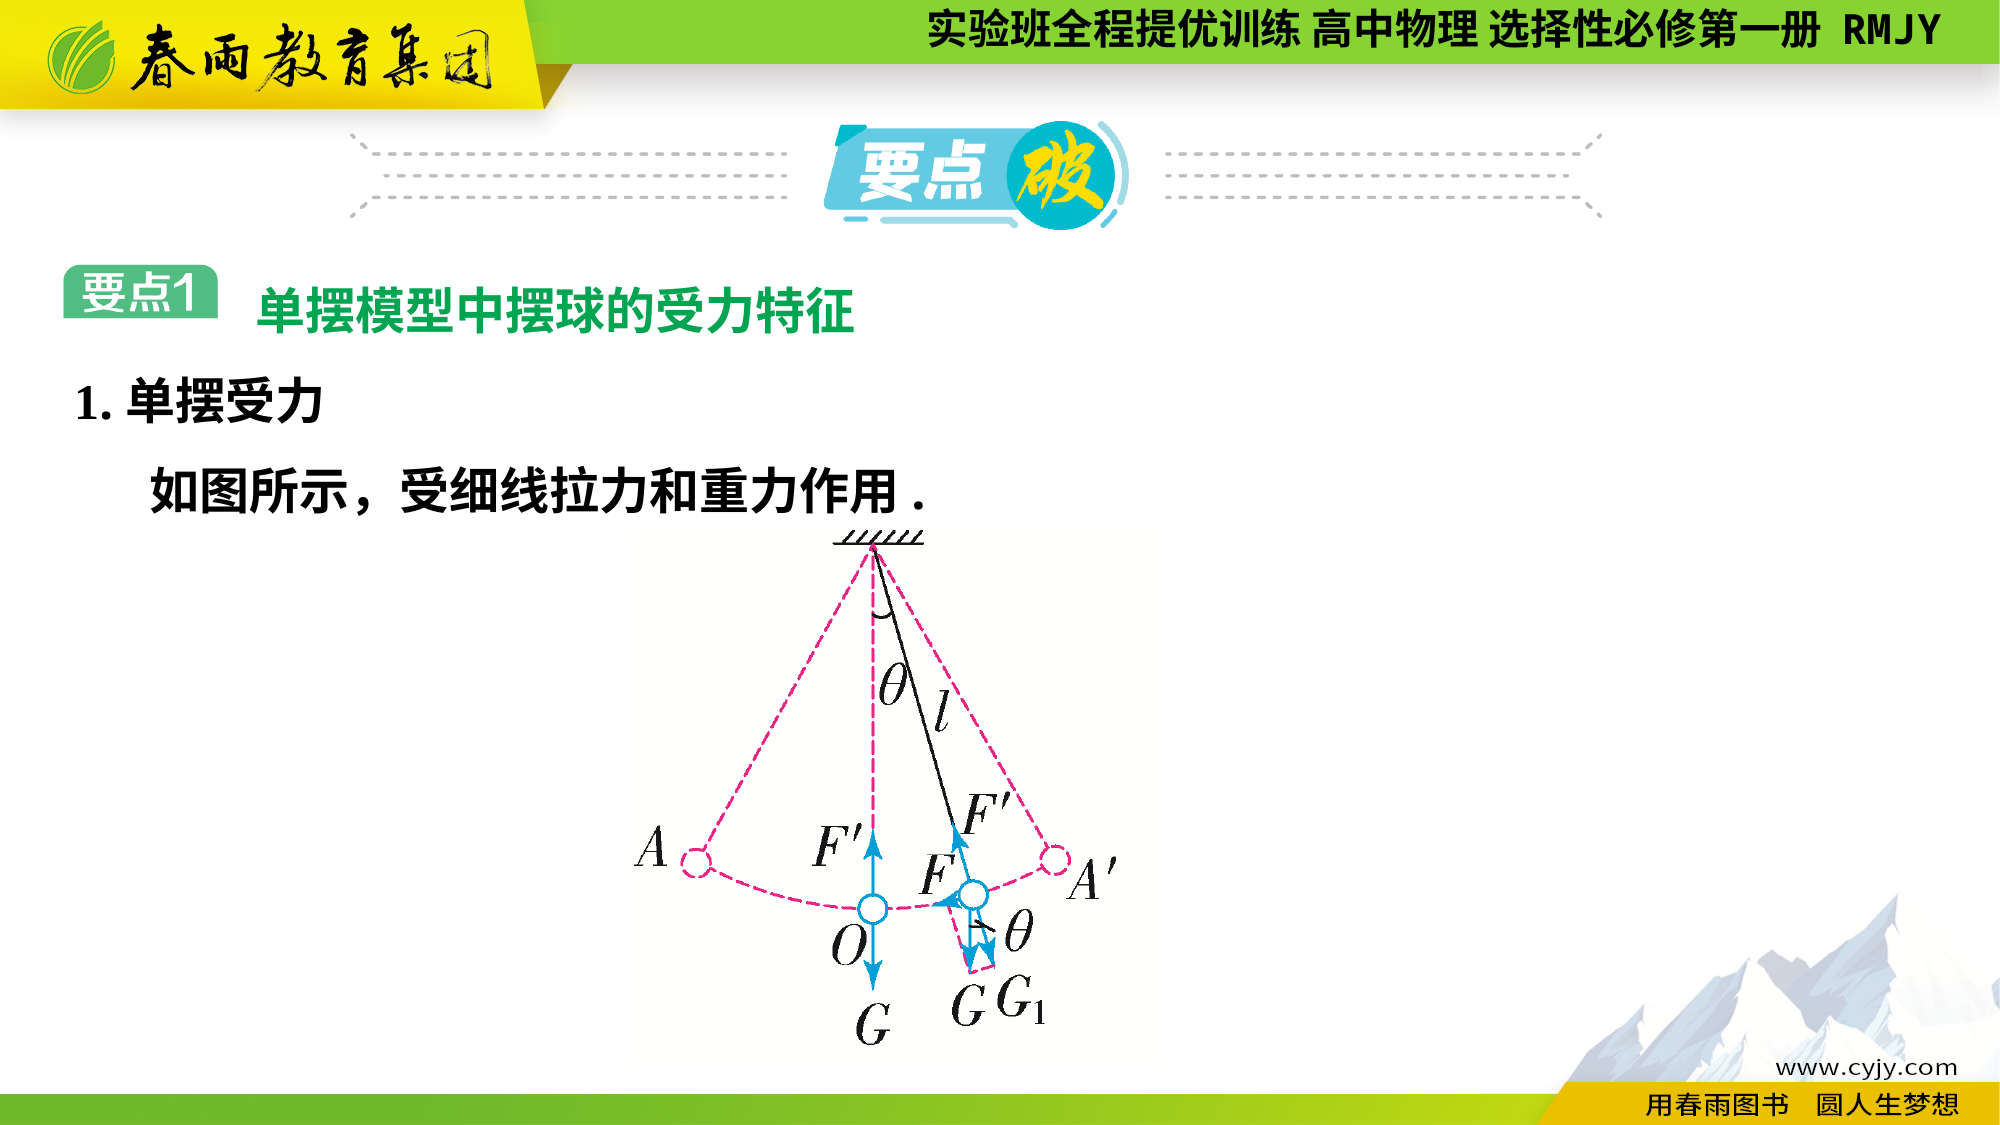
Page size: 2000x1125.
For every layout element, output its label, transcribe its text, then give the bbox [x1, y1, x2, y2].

list 单摆模型中摆球的受力特征 1.单摆受力 如图所示，受细线拉力和重力作用. [59, 241, 1944, 530]
picture [0, 0, 2000, 1125]
